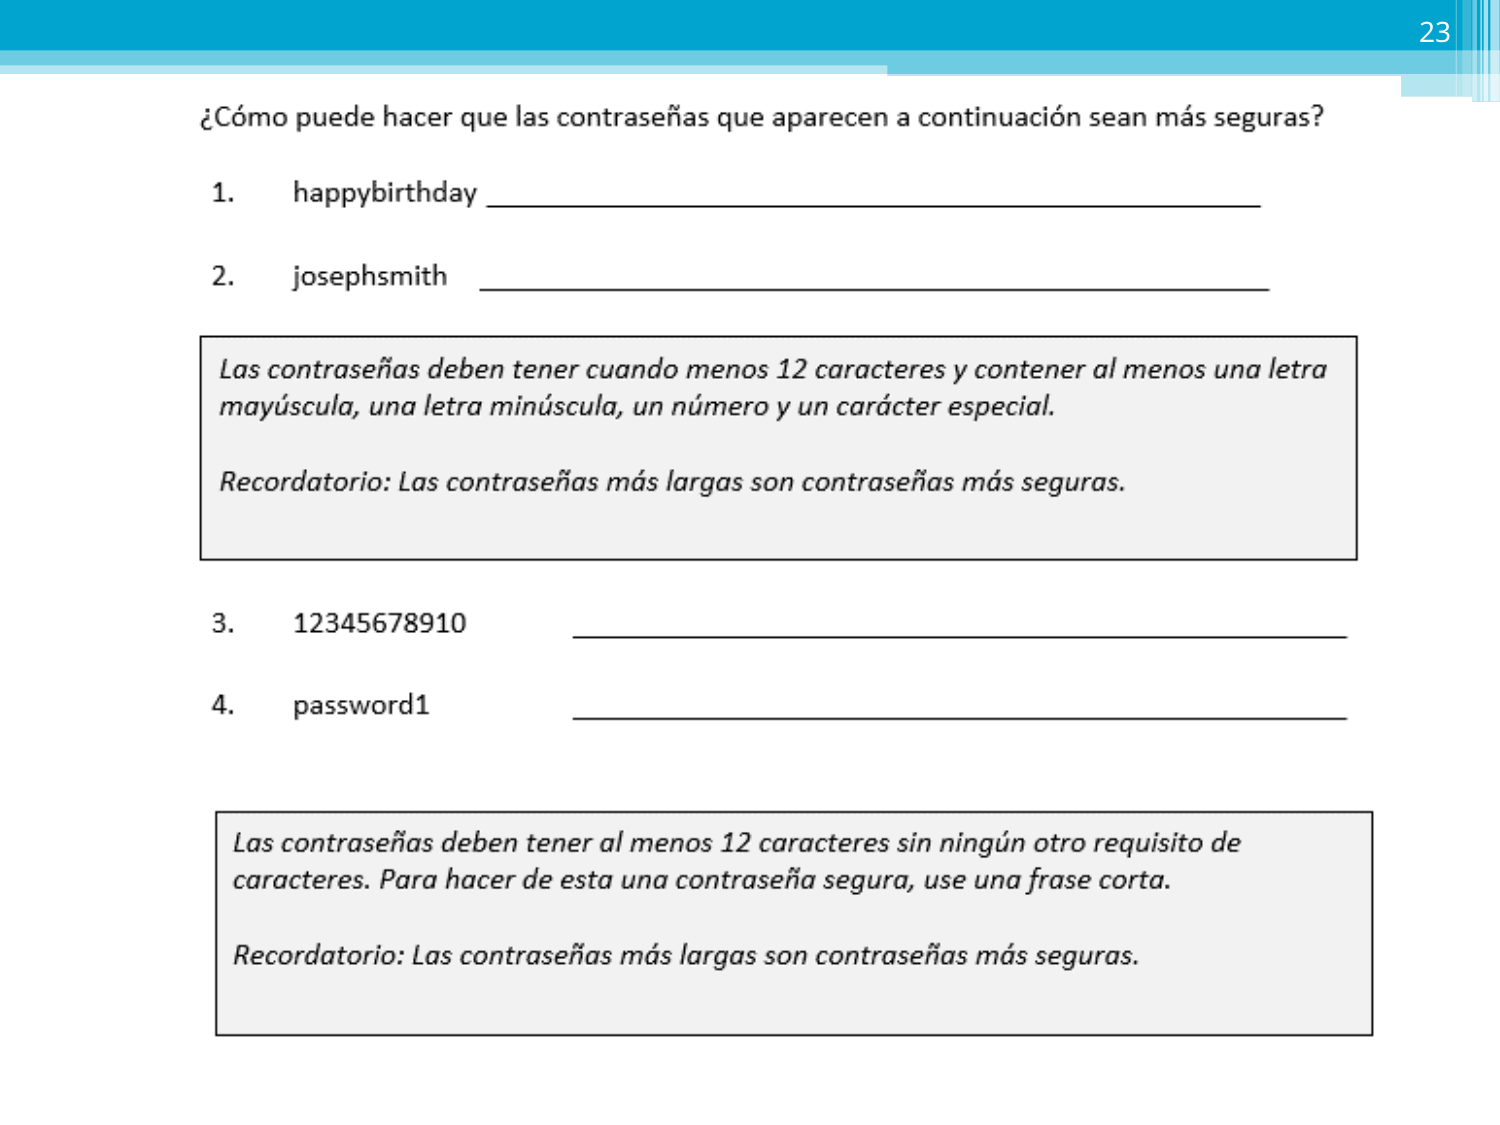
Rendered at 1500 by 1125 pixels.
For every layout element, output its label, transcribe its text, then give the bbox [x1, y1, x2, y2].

slide_number 23 [1340, 0, 1466, 61]
picture [171, 76, 1401, 1059]
